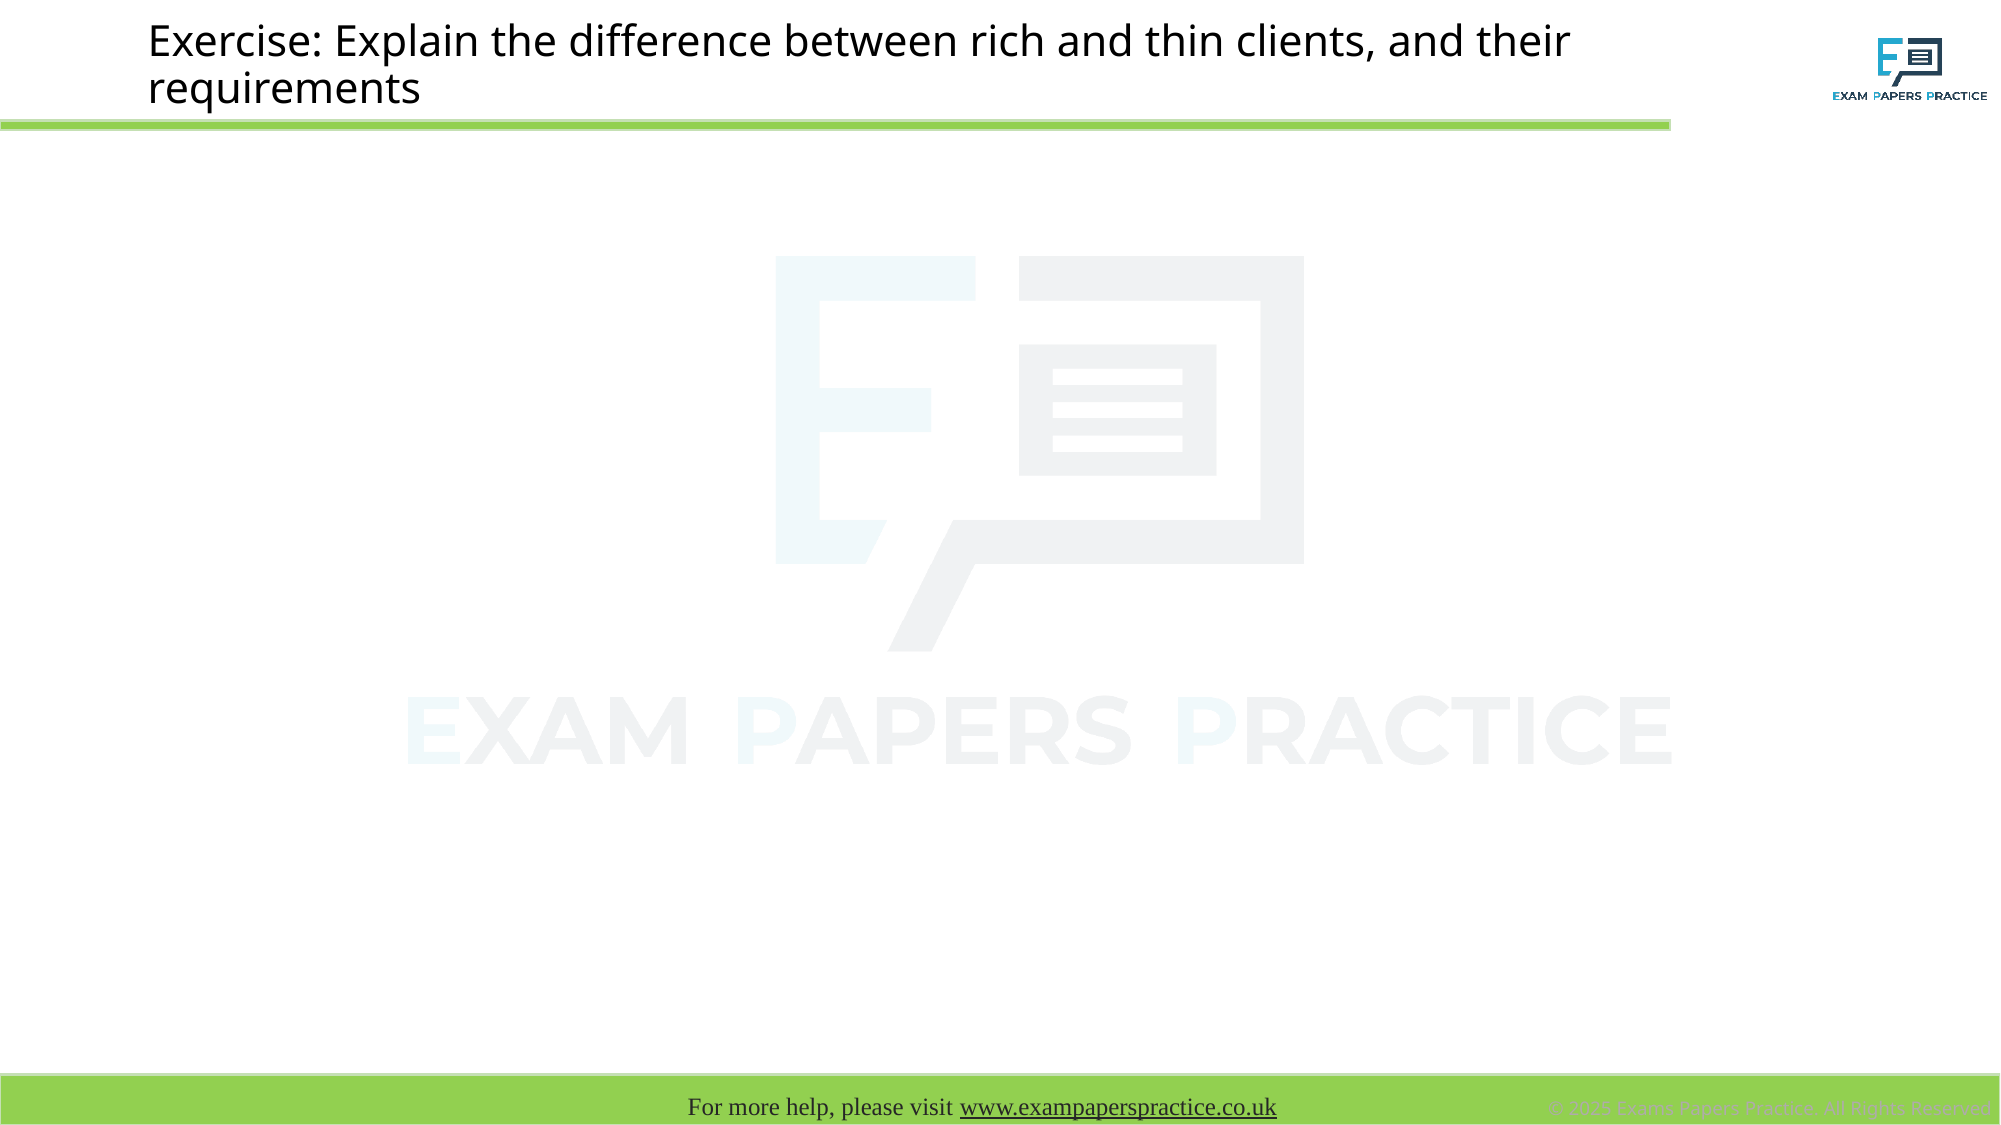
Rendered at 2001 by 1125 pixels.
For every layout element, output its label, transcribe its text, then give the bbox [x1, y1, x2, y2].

title Exercise: Explain the difference between rich and thin clients, and their requirements [132, 11, 1858, 121]
